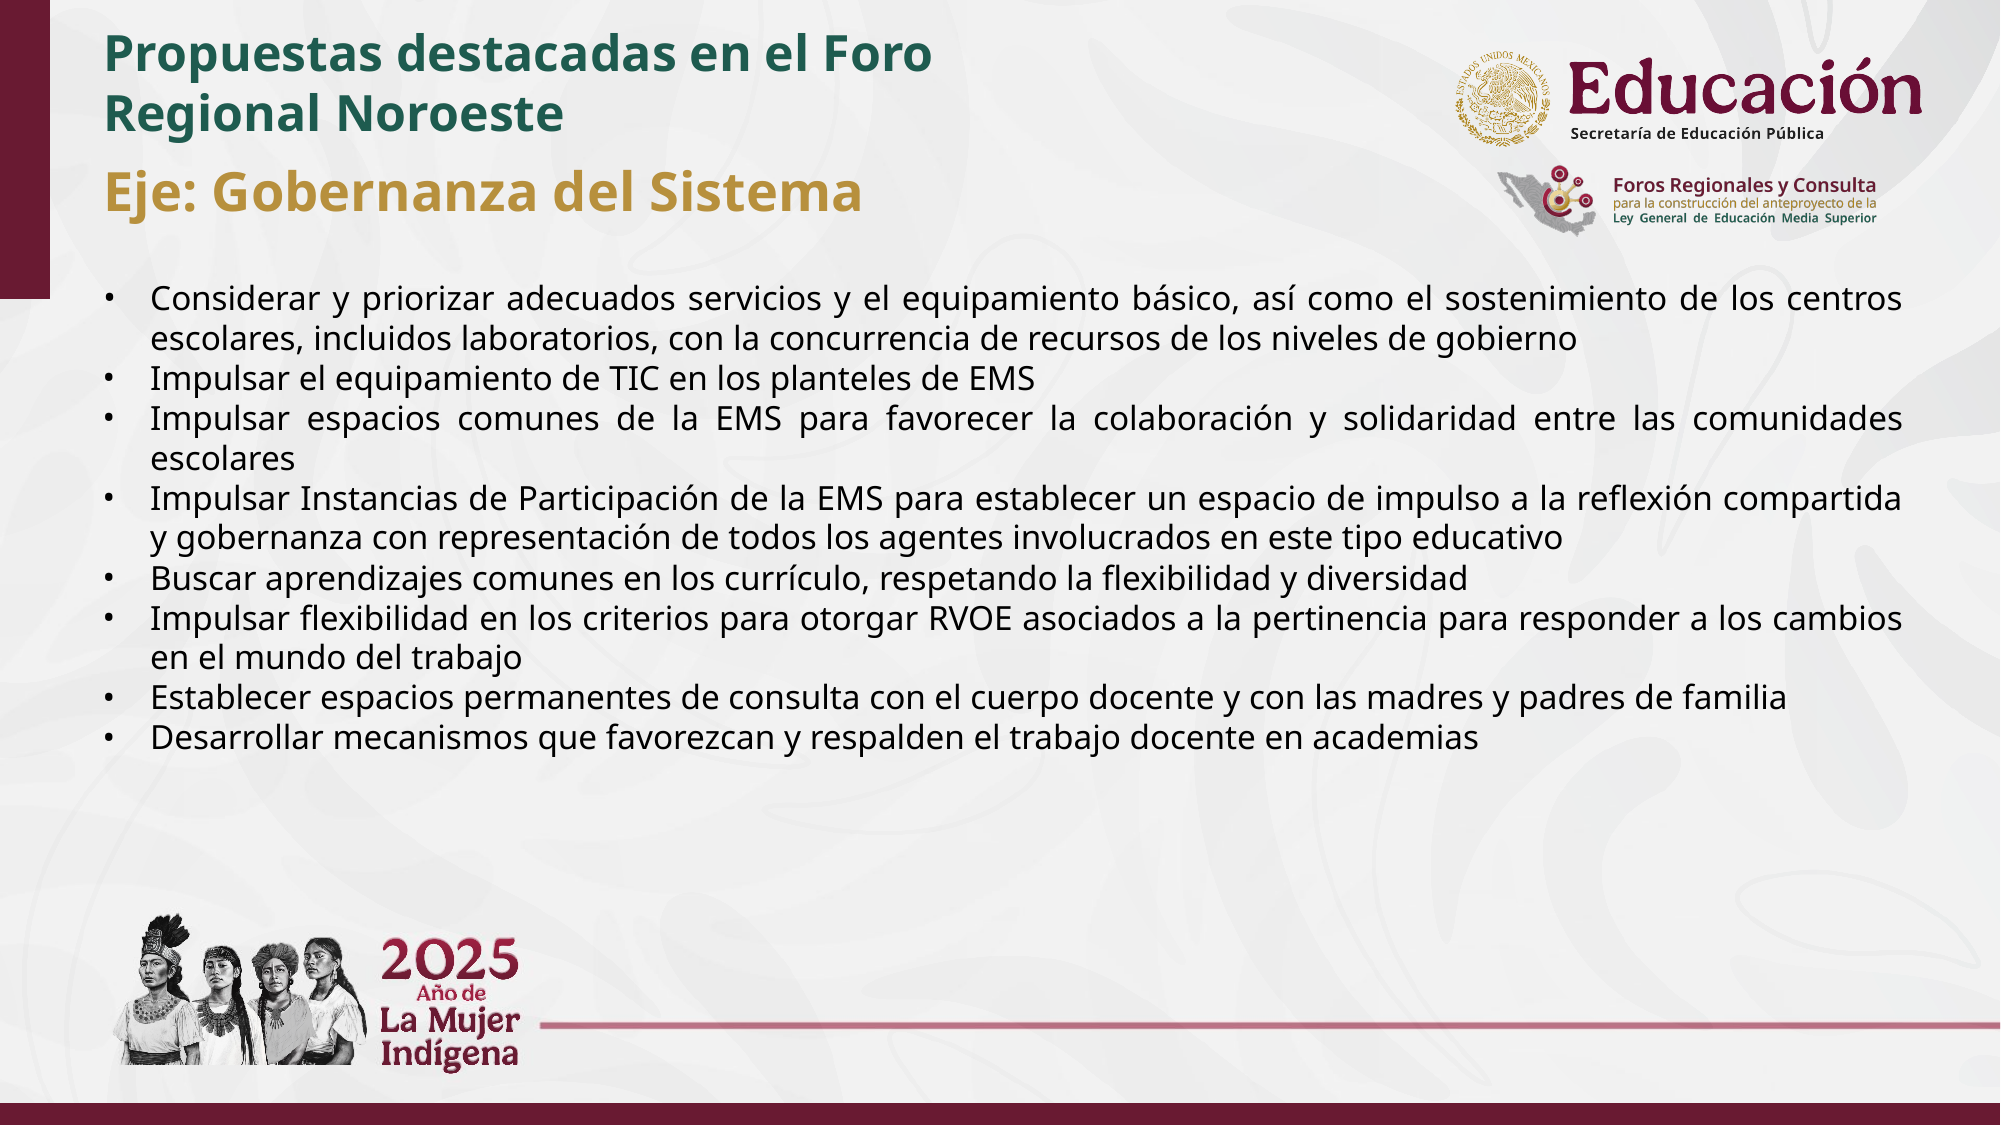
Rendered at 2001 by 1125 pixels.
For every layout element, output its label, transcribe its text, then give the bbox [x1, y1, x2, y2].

picture [0, 0, 2001, 1125]
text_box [1455, 51, 1922, 237]
text_box Eje: Gobernanza del Sistema [88, 149, 1089, 230]
text_box Propuestas destacadas en el Foro Regional Noroeste [88, 13, 1089, 149]
text_box Considerar y priorizar adecuados servicios y el equipamiento básico, así como el sostenimiento de los centros escolares, incluidos laboratorios, con la concurrencia de recursos de los niveles de gobierno Impulsar el equipamiento de TIC en los planteles de EMS Impulsar espacios comunes de la EMS para favorecer la colaboración y solidaridad entre las comunidades escolares Impulsar Instancias de Participación de la EMS para establecer un espacio de impulso a la reflexión compartida y gobernanza con representación de todos los agentes involucrados en este tipo educativo Buscar aprendizajes comunes en los currículo, respetando la flexibilidad y diversidad Impulsar flexibilidad en los criterios para otorgar RVOE asociados a la pertinencia para responder a los cambios en el mundo del trabajo Establecer espacios permanentes de consulta con el cuerpo docente y con las madres y padres de familia Desarrollar mecanismos que favorezcan y respalden el trabajo docente en academias [79, 252, 1921, 764]
